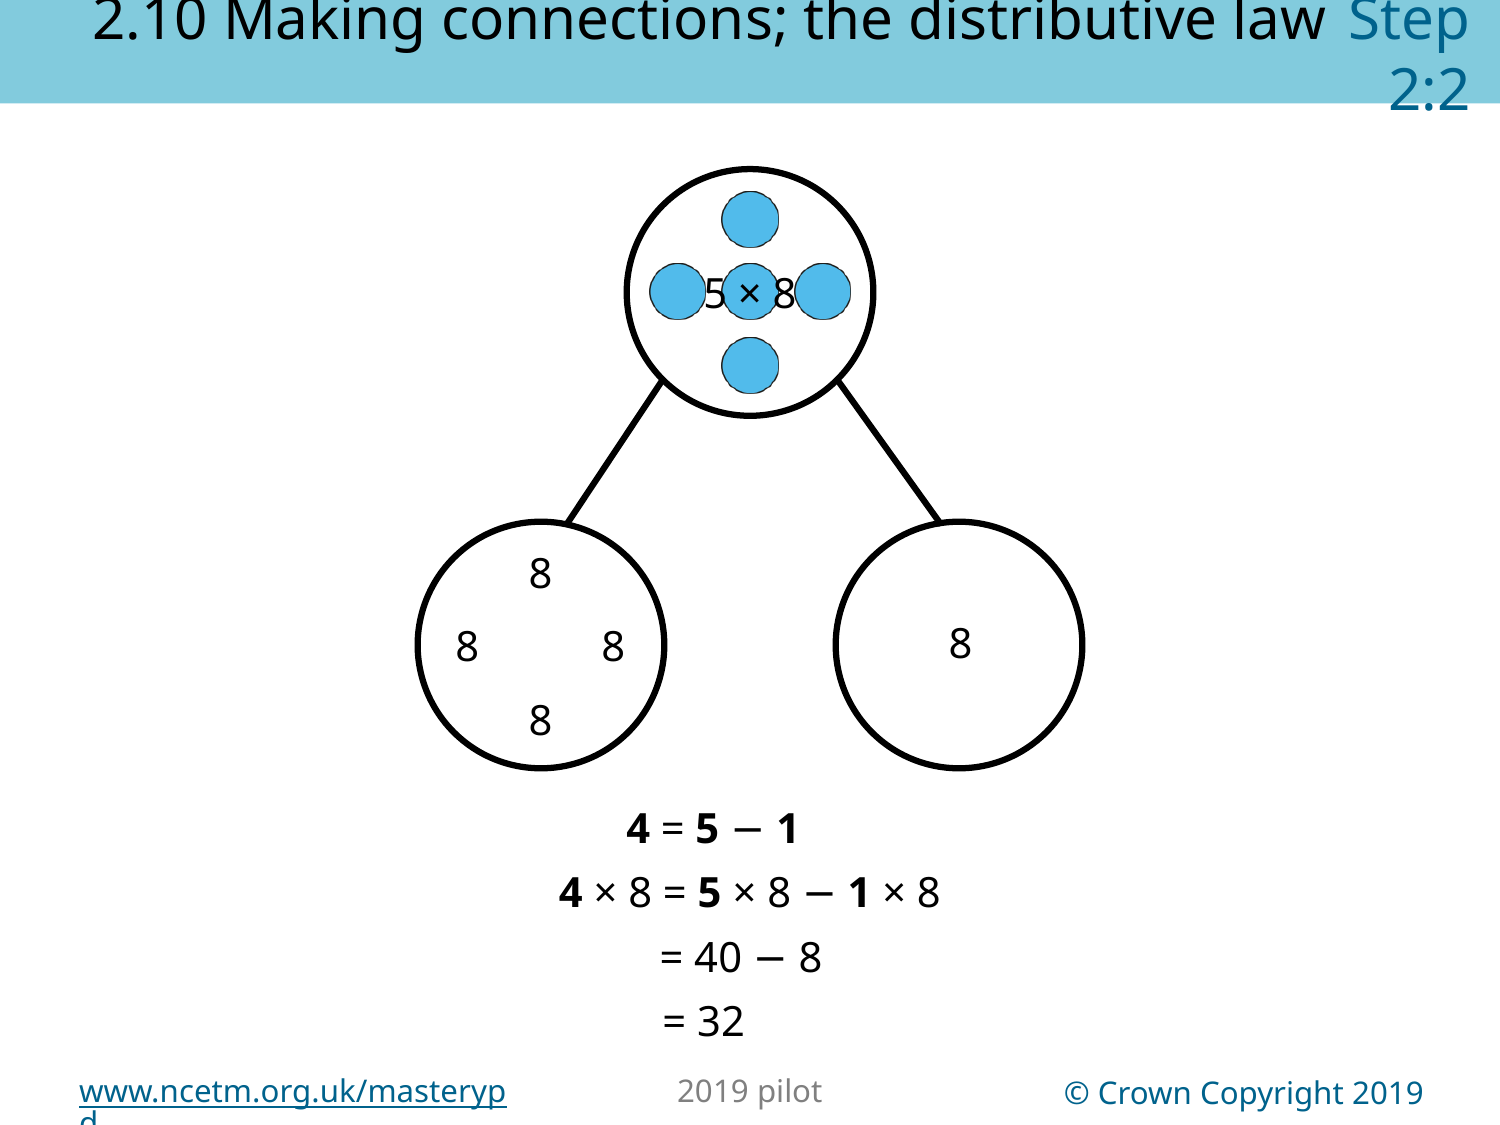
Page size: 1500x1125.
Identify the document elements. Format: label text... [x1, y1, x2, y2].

text_box 4 = 5 − 1 [611, 794, 816, 858]
list 2.10 Making connections; the distributive law Step 2:2 [0, 0, 1500, 104]
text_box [440, 539, 641, 752]
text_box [417, 168, 1083, 769]
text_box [648, 191, 852, 394]
text_box = 32 [647, 987, 761, 1053]
text_box = 40 − 8 [644, 922, 838, 988]
text_box 4 × 8 = 5 × 8 − 1 × 8 [543, 858, 957, 924]
